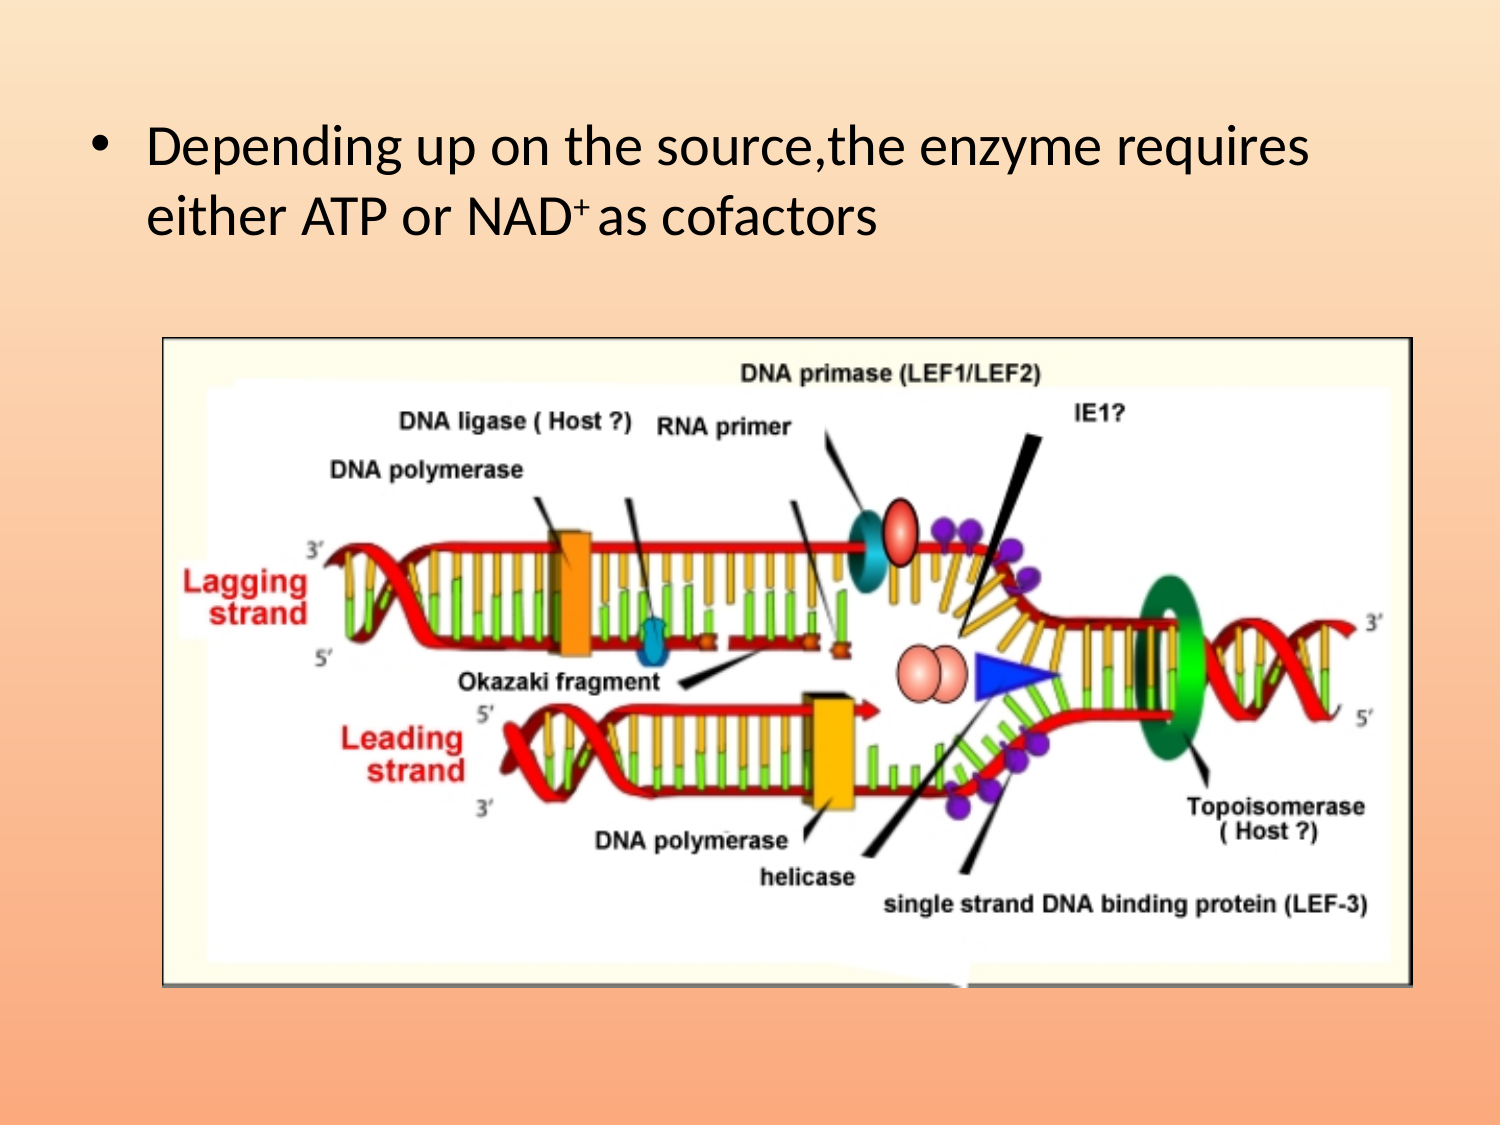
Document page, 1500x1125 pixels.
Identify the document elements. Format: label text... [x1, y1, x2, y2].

picture [162, 337, 1413, 988]
list Depending up on the source,the enzyme requires either ATP or NAD+ as cofactors [75, 99, 1425, 843]
